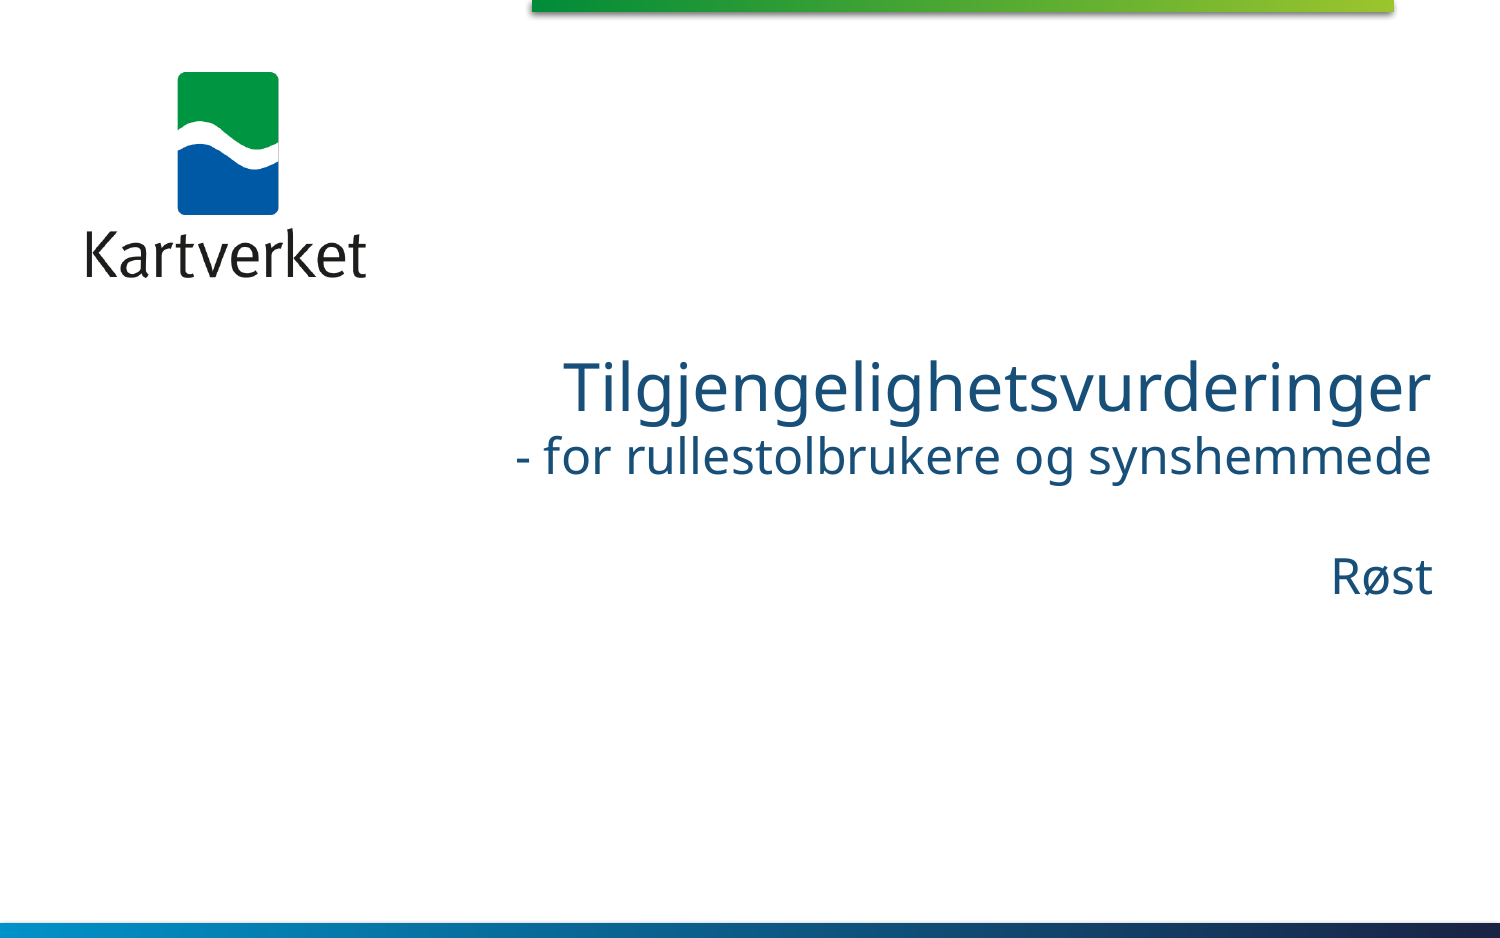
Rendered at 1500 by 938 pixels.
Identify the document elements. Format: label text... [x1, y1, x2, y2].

text_box Tilgjengelighetsvurderinger - for rullestolbrukere og synshemmede Røst [66, 337, 1449, 613]
